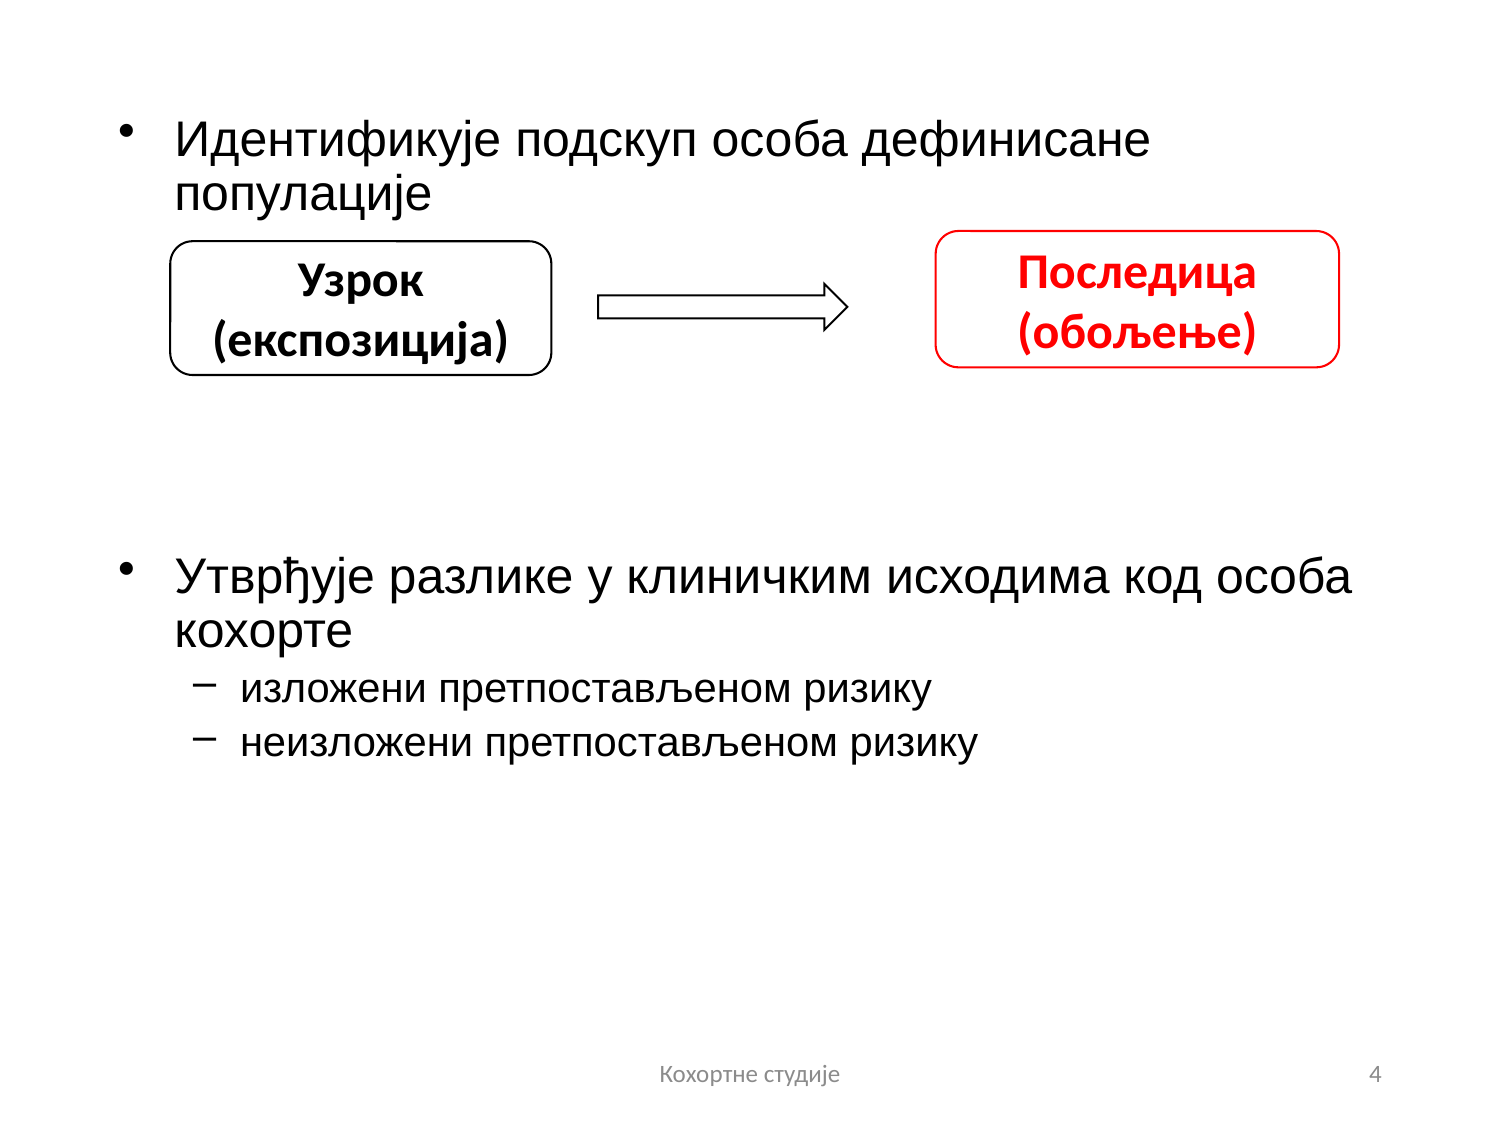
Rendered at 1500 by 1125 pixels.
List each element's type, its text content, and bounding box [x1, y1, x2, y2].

text_box [169, 249, 174, 367]
text_box [934, 229, 1341, 369]
text_box Узрок (експозиција) [174, 238, 548, 374]
list Идентификује подскуп особа дефинисане популације Утврђује разлике у клиничким исходима код особа кохорте изложени претпостављеном ризику неизложени претпостављеном ризику [103, 105, 1397, 1016]
text_box [548, 250, 553, 367]
text_box [597, 281, 849, 333]
footer Кохортне студије [496, 1042, 1004, 1103]
slide_number 4 [1059, 1042, 1397, 1103]
